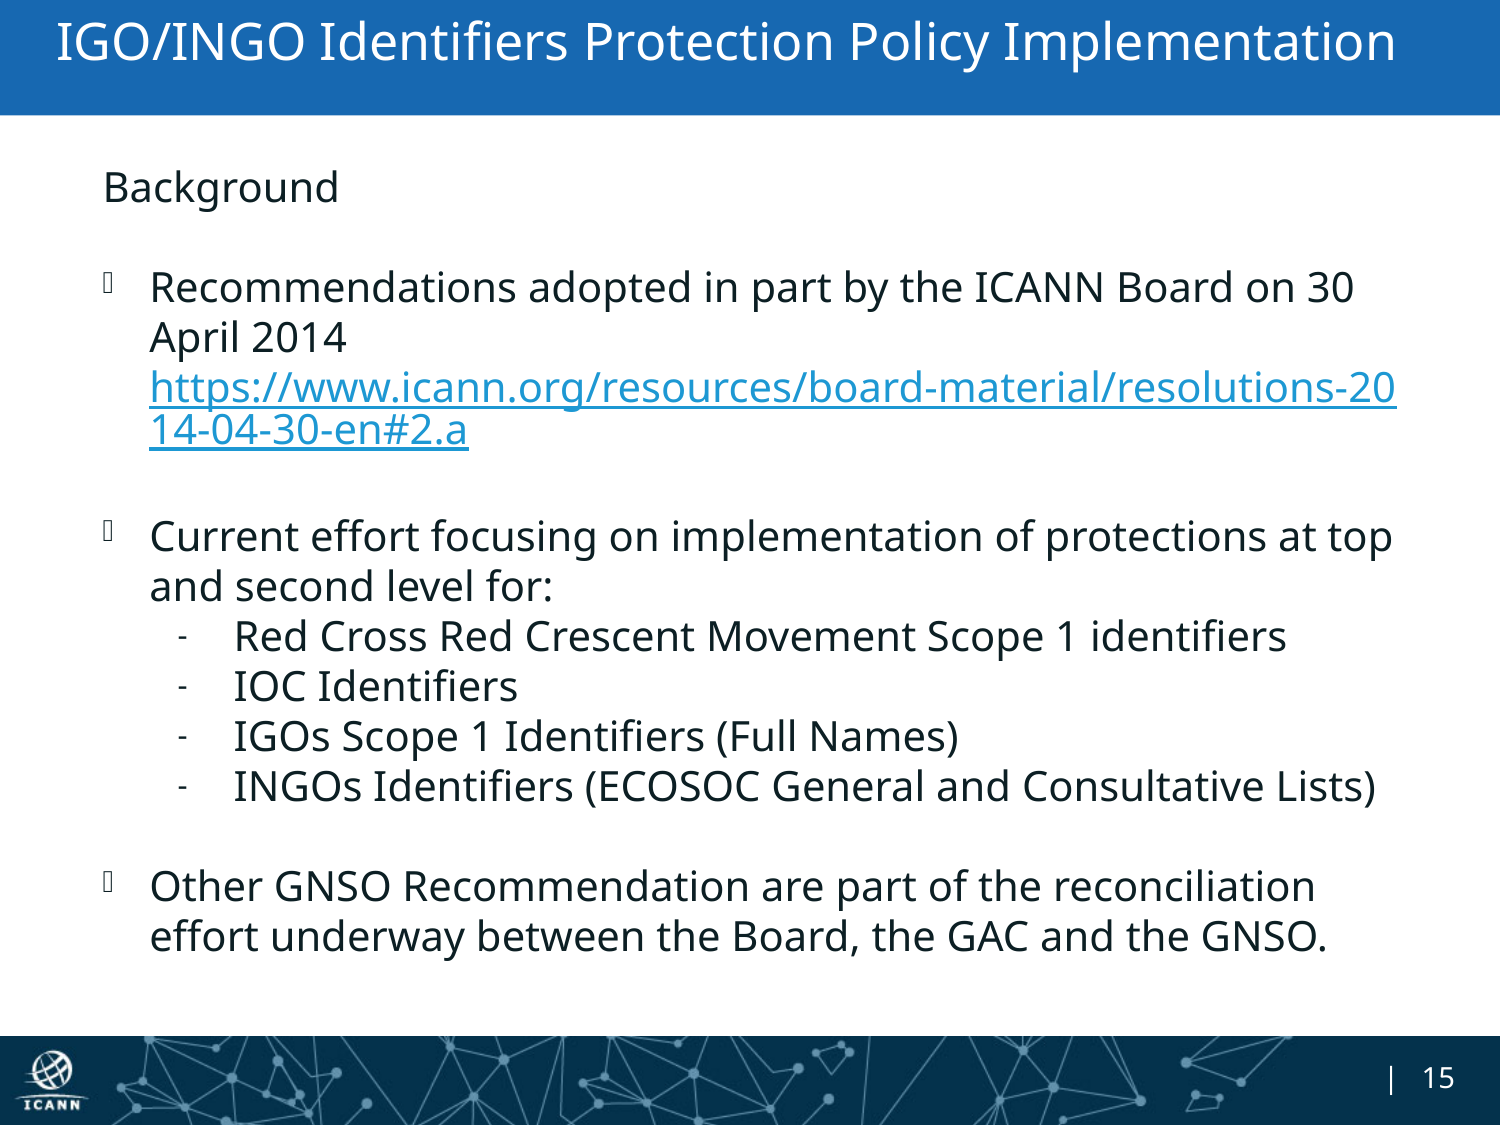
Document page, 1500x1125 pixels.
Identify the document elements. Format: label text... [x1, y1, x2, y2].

title IGO/INGO Identifiers Protection Policy Implementation [0, 0, 1500, 116]
text_box Background Recommendations adopted in part by the ICANN Board on 30 April 2014 https://www.icann.org/resources/board-material/resolutions-2014-04-30-en#2.a Current effort focusing on implementation of protections at top and second level for: Red Cross Red Crescent Movement Scope 1 identifiers IOC Identifiers IGOs Scope 1 Identifiers (Full Names) INGOs Identifiers (ECOSOC General and Consultative Lists) Other GNSO Recommendation are part of the reconciliation effort underway between the Board, the GAC and the GNSO. [87, 153, 1417, 926]
picture [0, 1036, 1500, 1125]
